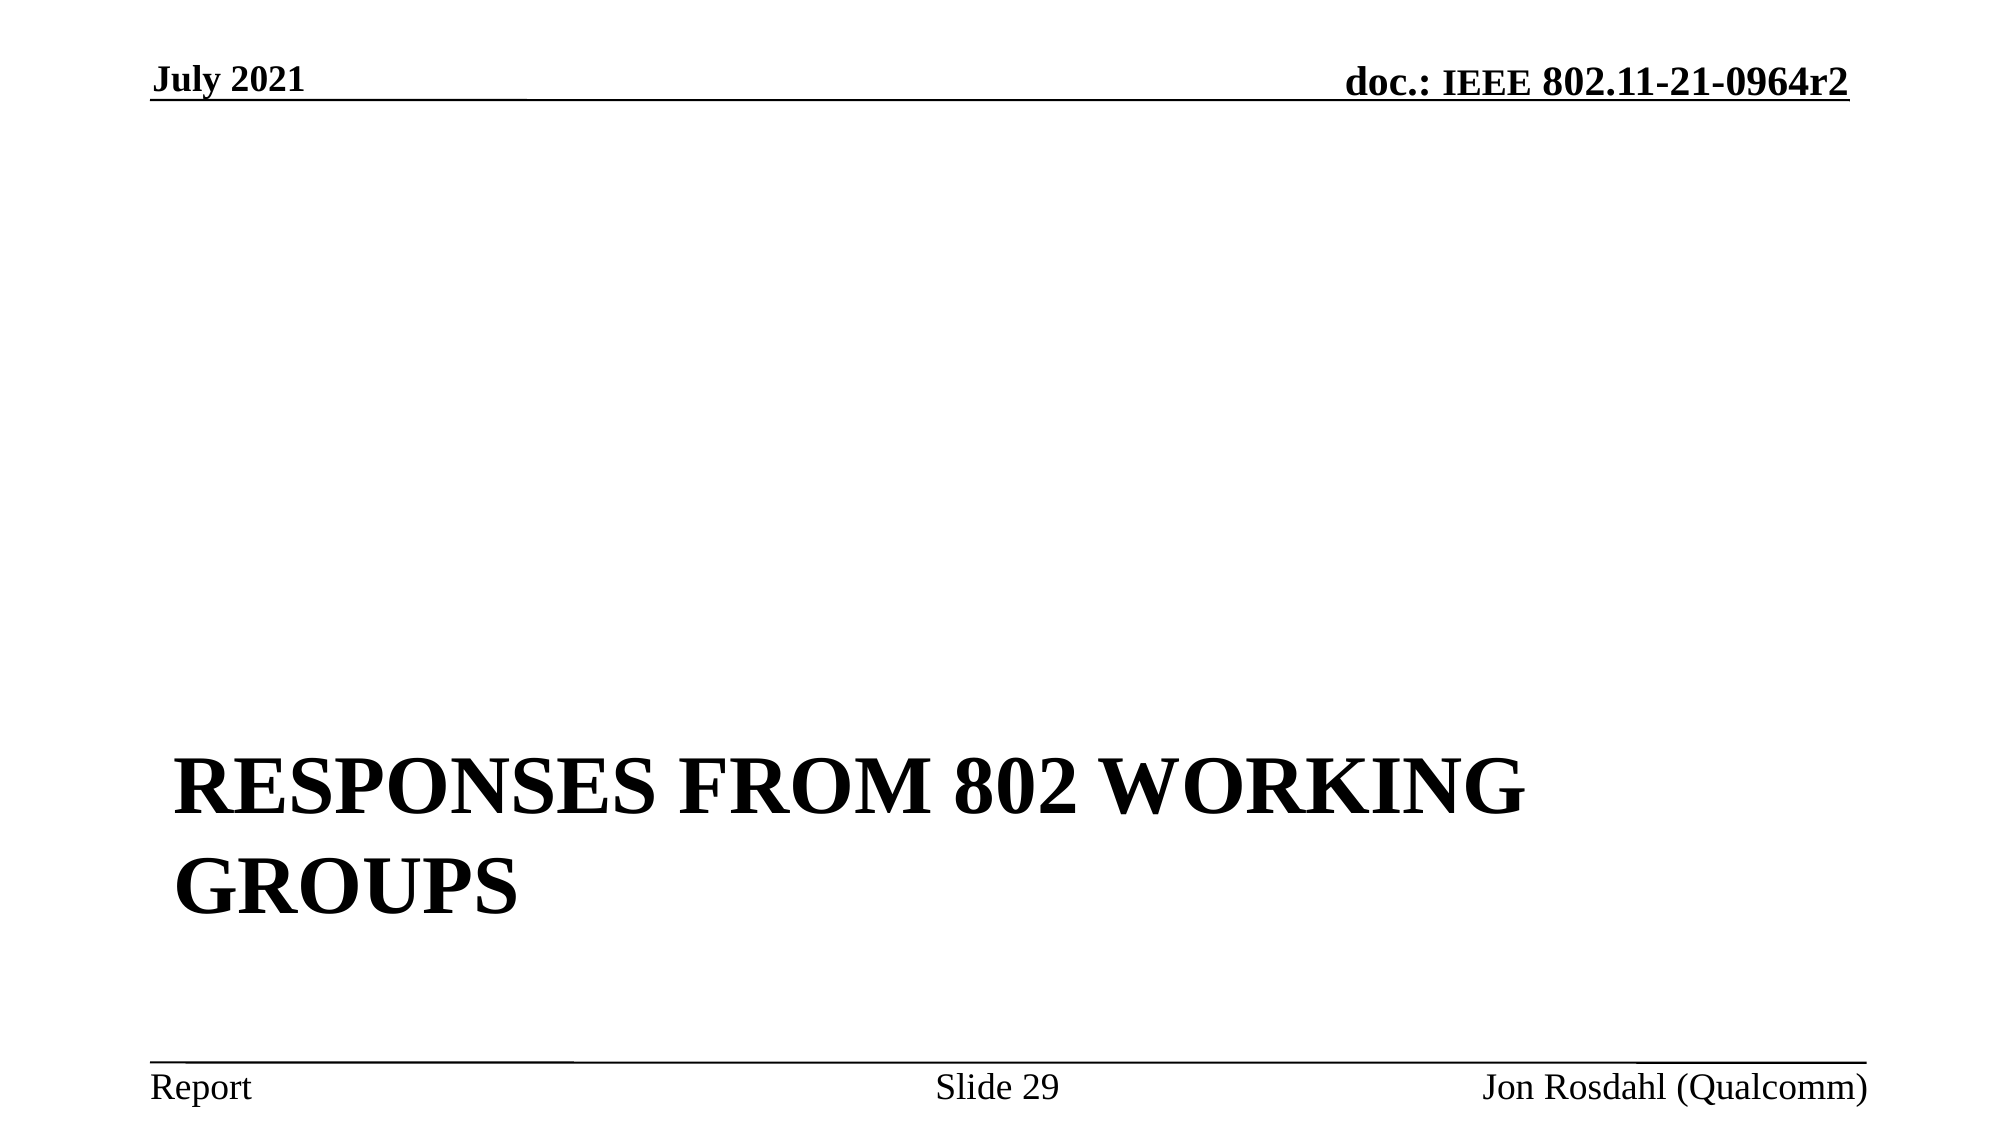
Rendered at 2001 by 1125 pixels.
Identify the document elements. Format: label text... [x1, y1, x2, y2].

title Responses from 802 Working Groups [157, 722, 1859, 947]
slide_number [152, 49, 434, 100]
slide_number Slide 29 [928, 1061, 1067, 1123]
footer Jon Rosdahl (Qualcomm) [1424, 1061, 1869, 1108]
